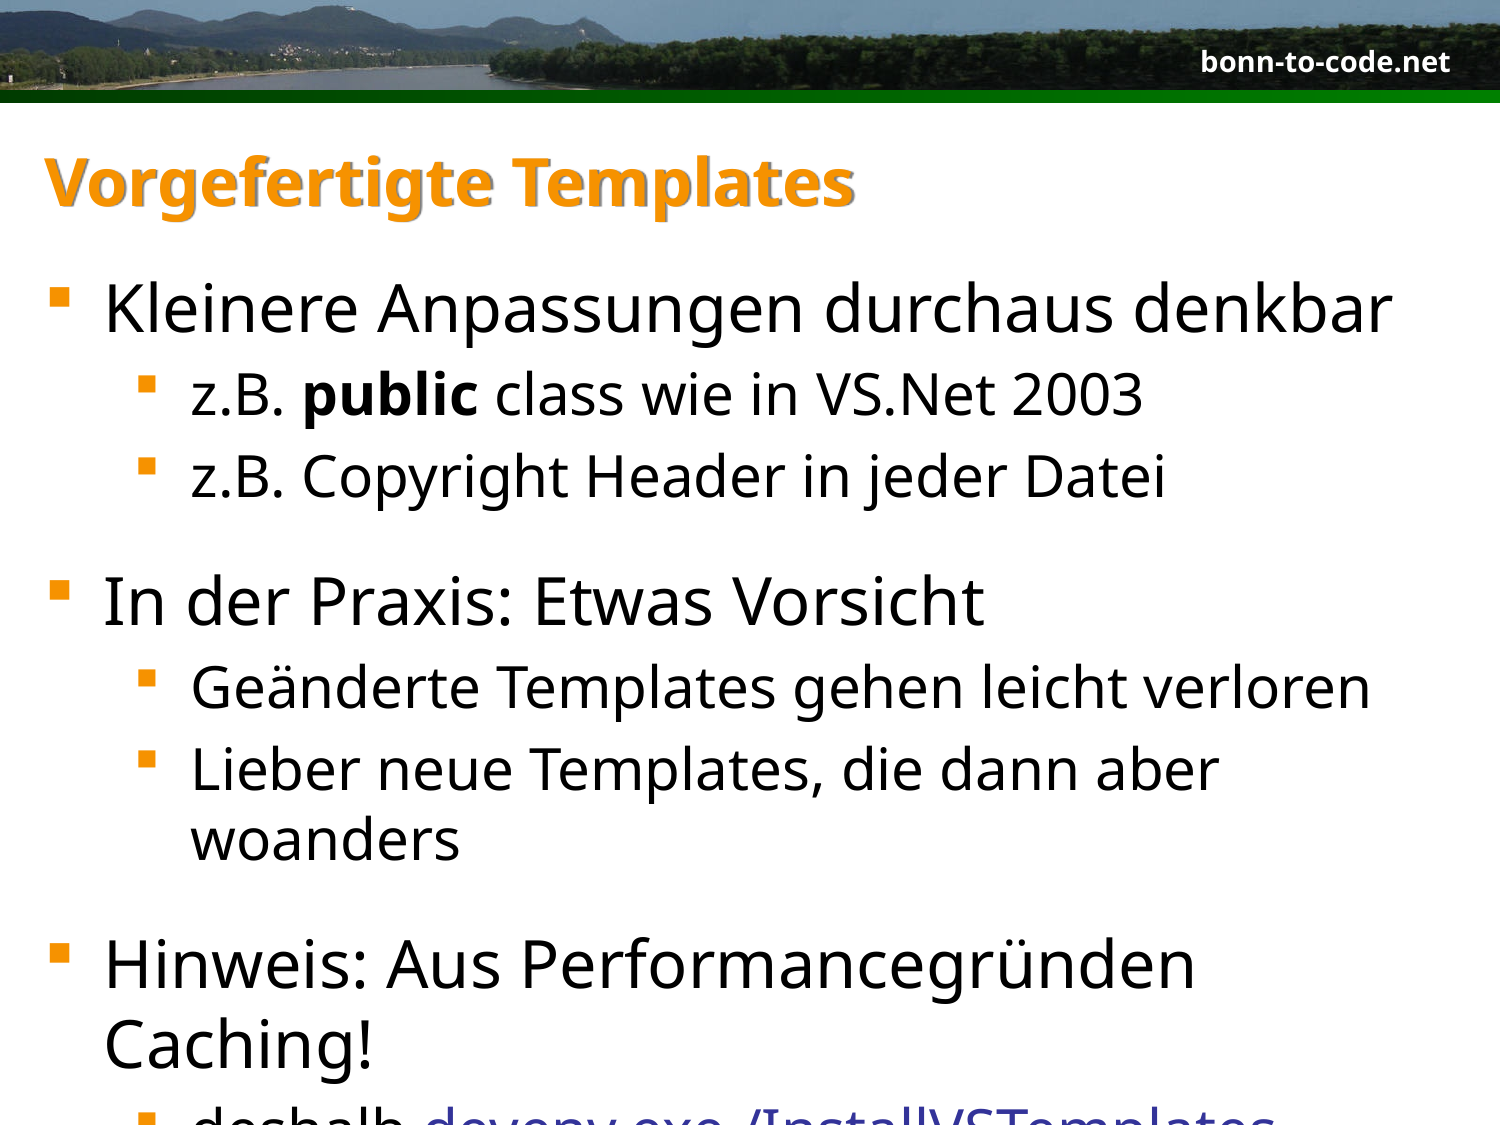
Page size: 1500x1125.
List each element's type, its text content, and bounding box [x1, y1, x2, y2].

list Kleinere Anpassungen durchaus denkbar z.B. public class wie in VS.Net 2003 z.B. Copyright Header in jeder Datei In der Praxis: Etwas Vorsicht Geänderte Templates gehen leicht verloren Lieber neue Templates, die dann aber woanders Hinweis: Aus Performancegründen Caching! deshalb devenv.exe /InstallVSTemplates [29, 257, 1471, 1114]
title Vorgefertigte Templates [29, 101, 1471, 257]
picture [0, 0, 1500, 90]
